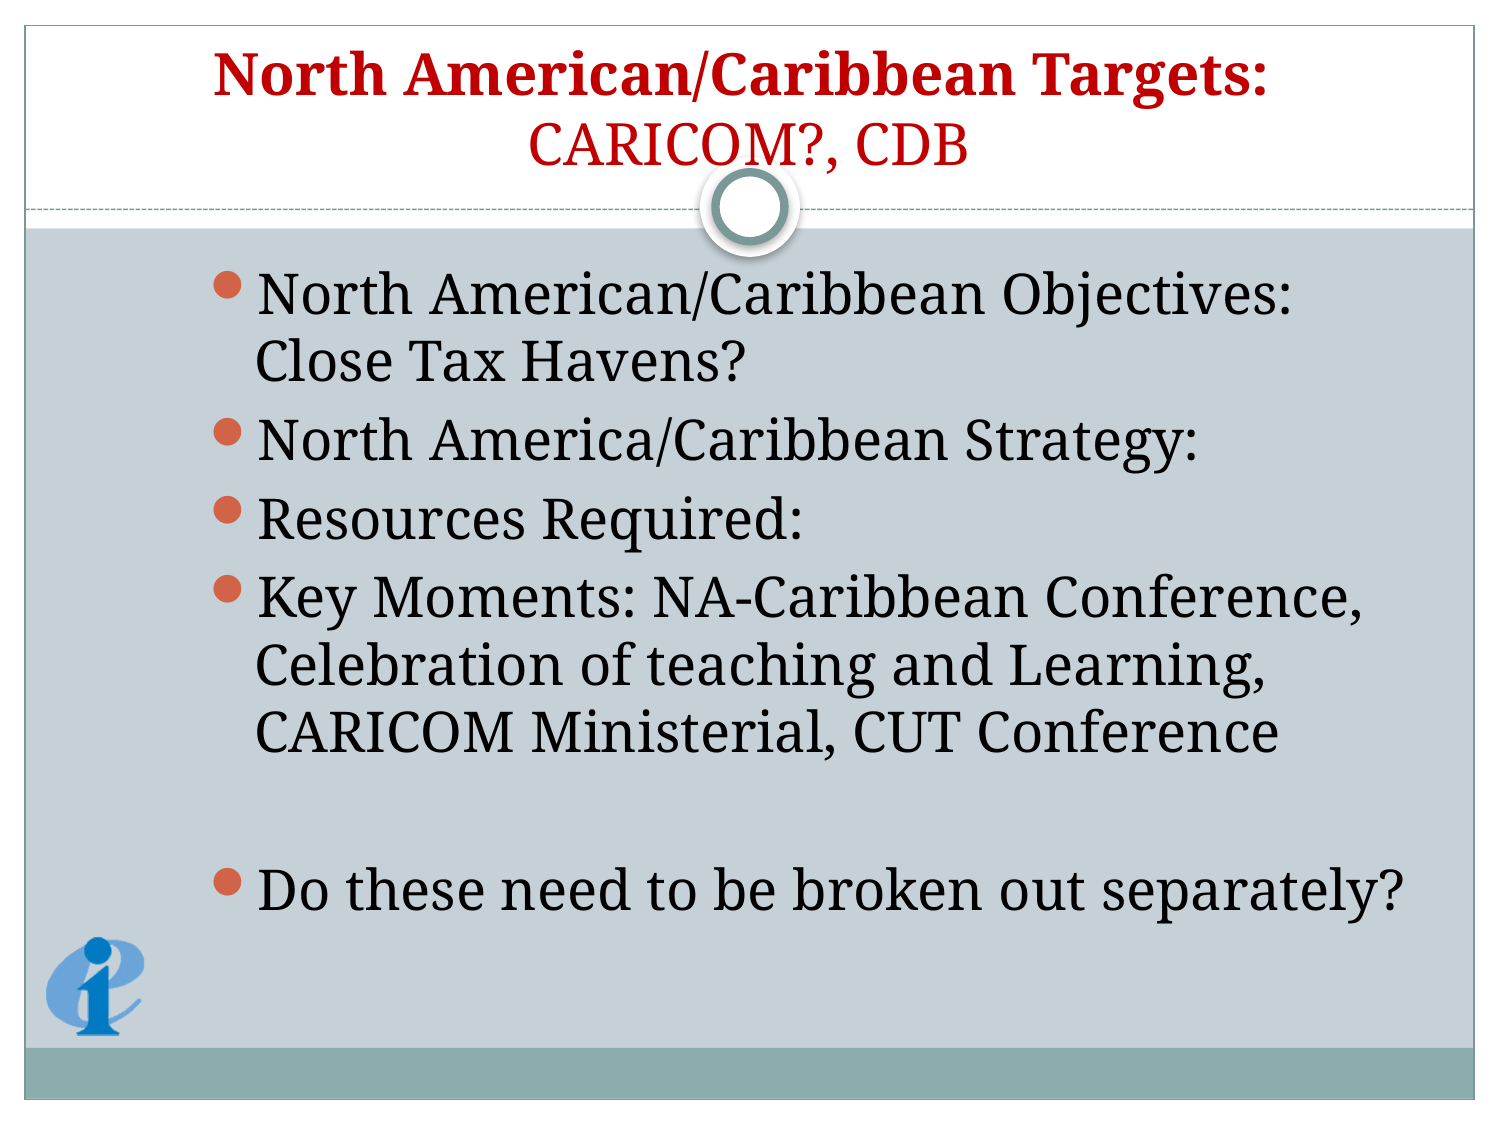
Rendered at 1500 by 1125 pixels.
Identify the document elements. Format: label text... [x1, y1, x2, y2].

picture [41, 928, 158, 1043]
title North American/Caribbean Targets: CARICOM?, CDB [49, 60, 1450, 185]
list North American/Caribbean Objectives: Close Tax Havens? North America/Caribbean Strategy: Resources Required: Key Moments: NA-Caribbean Conference, Celebration of teaching and Learning, CARICOM Ministerial, CUT Conference Do these need to be broken out separately? [194, 250, 1445, 1001]
